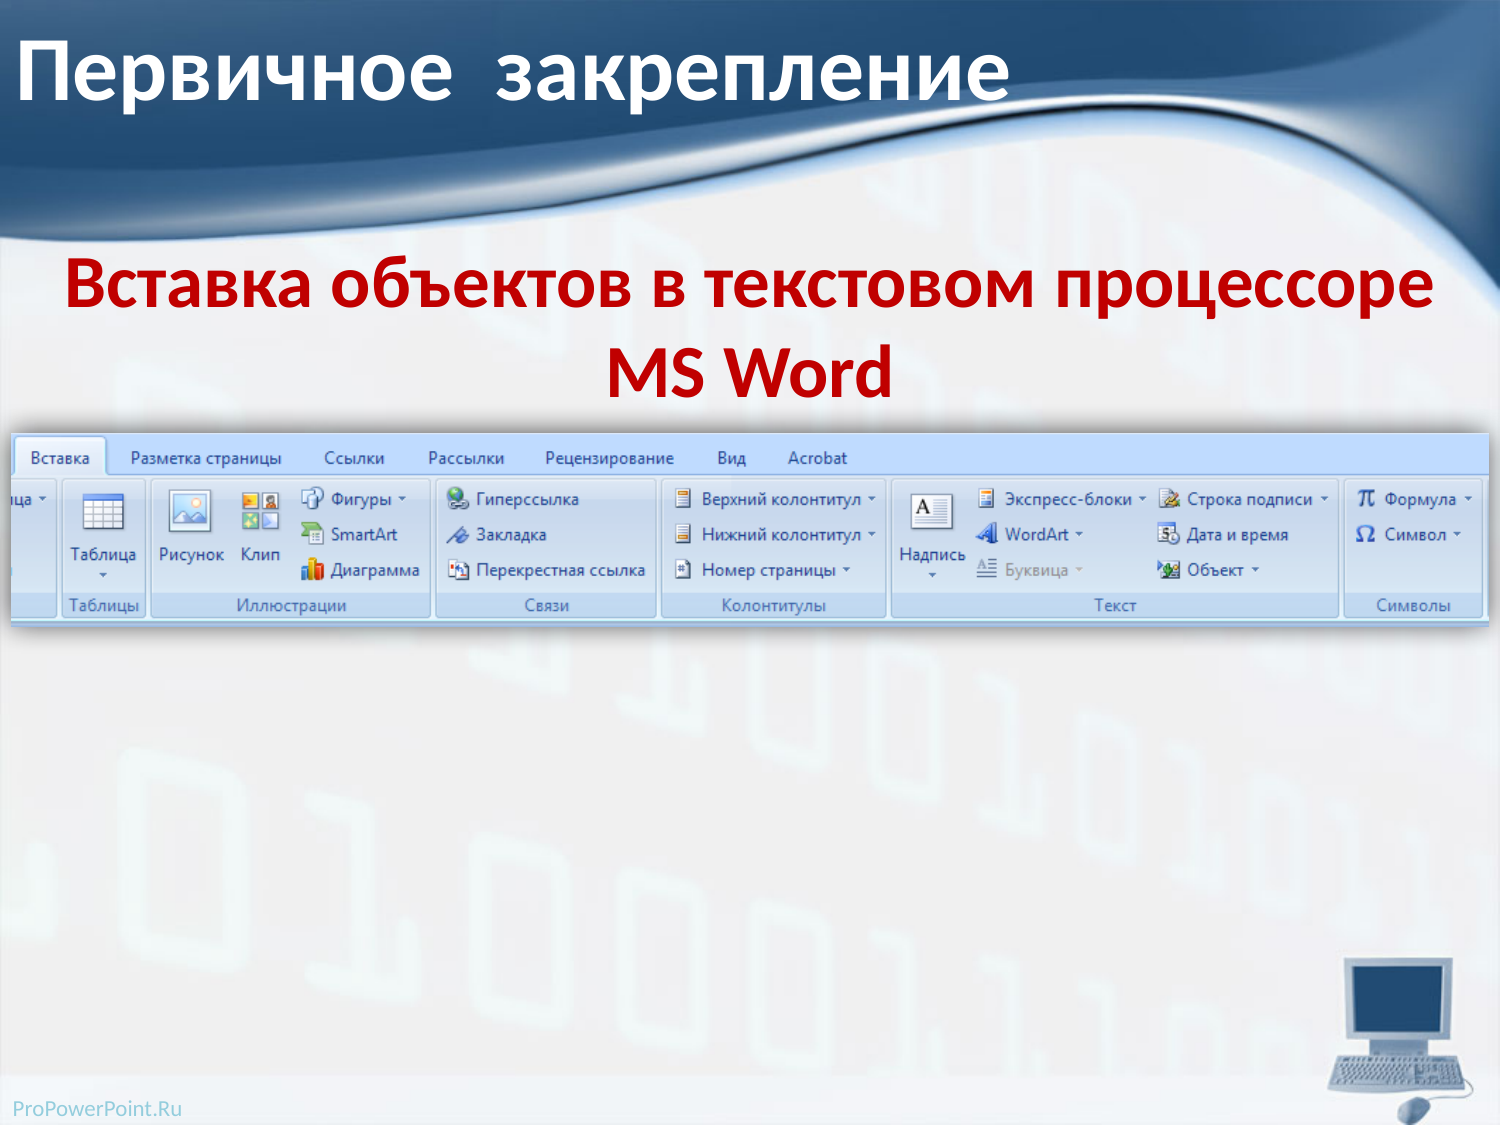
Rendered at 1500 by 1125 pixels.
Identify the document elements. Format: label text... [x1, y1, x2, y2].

picture [0, 0, 1500, 1125]
text_box Вставка объектов в текстовом процессоре MS Word [23, 224, 1477, 411]
title Первичное закрепление [0, 0, 1161, 128]
